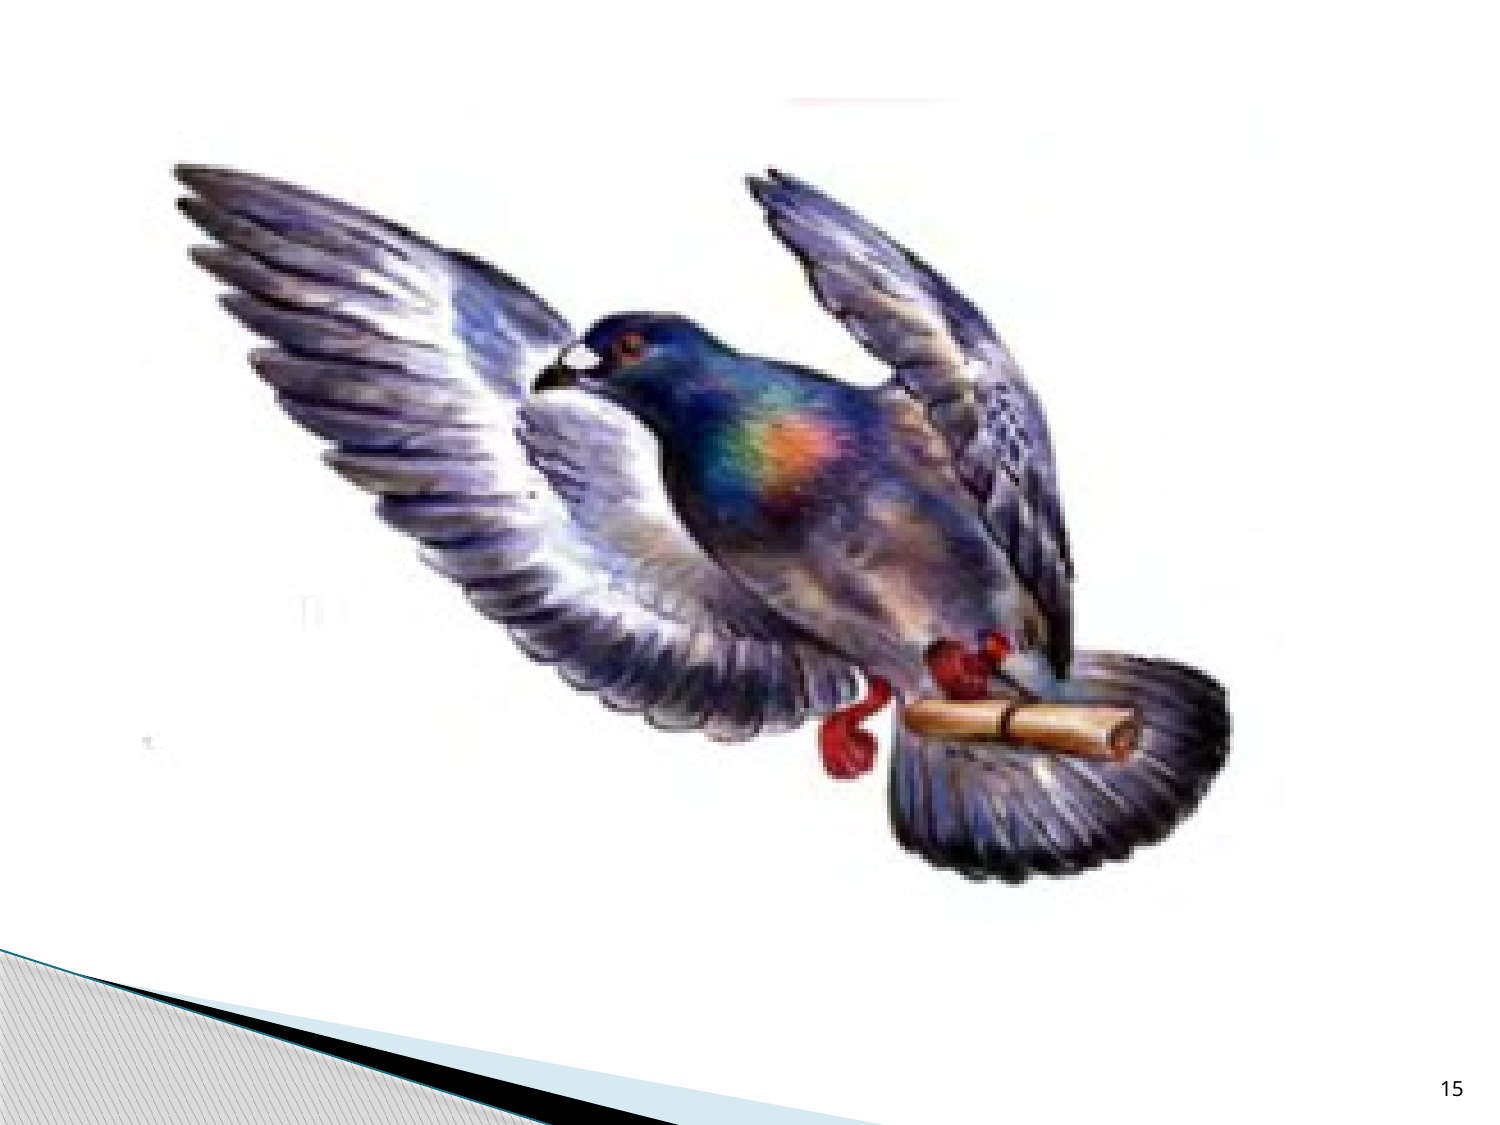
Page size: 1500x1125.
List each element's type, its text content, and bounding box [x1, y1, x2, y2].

picture [142, 98, 1286, 926]
slide_number 15 [1418, 1051, 1479, 1112]
